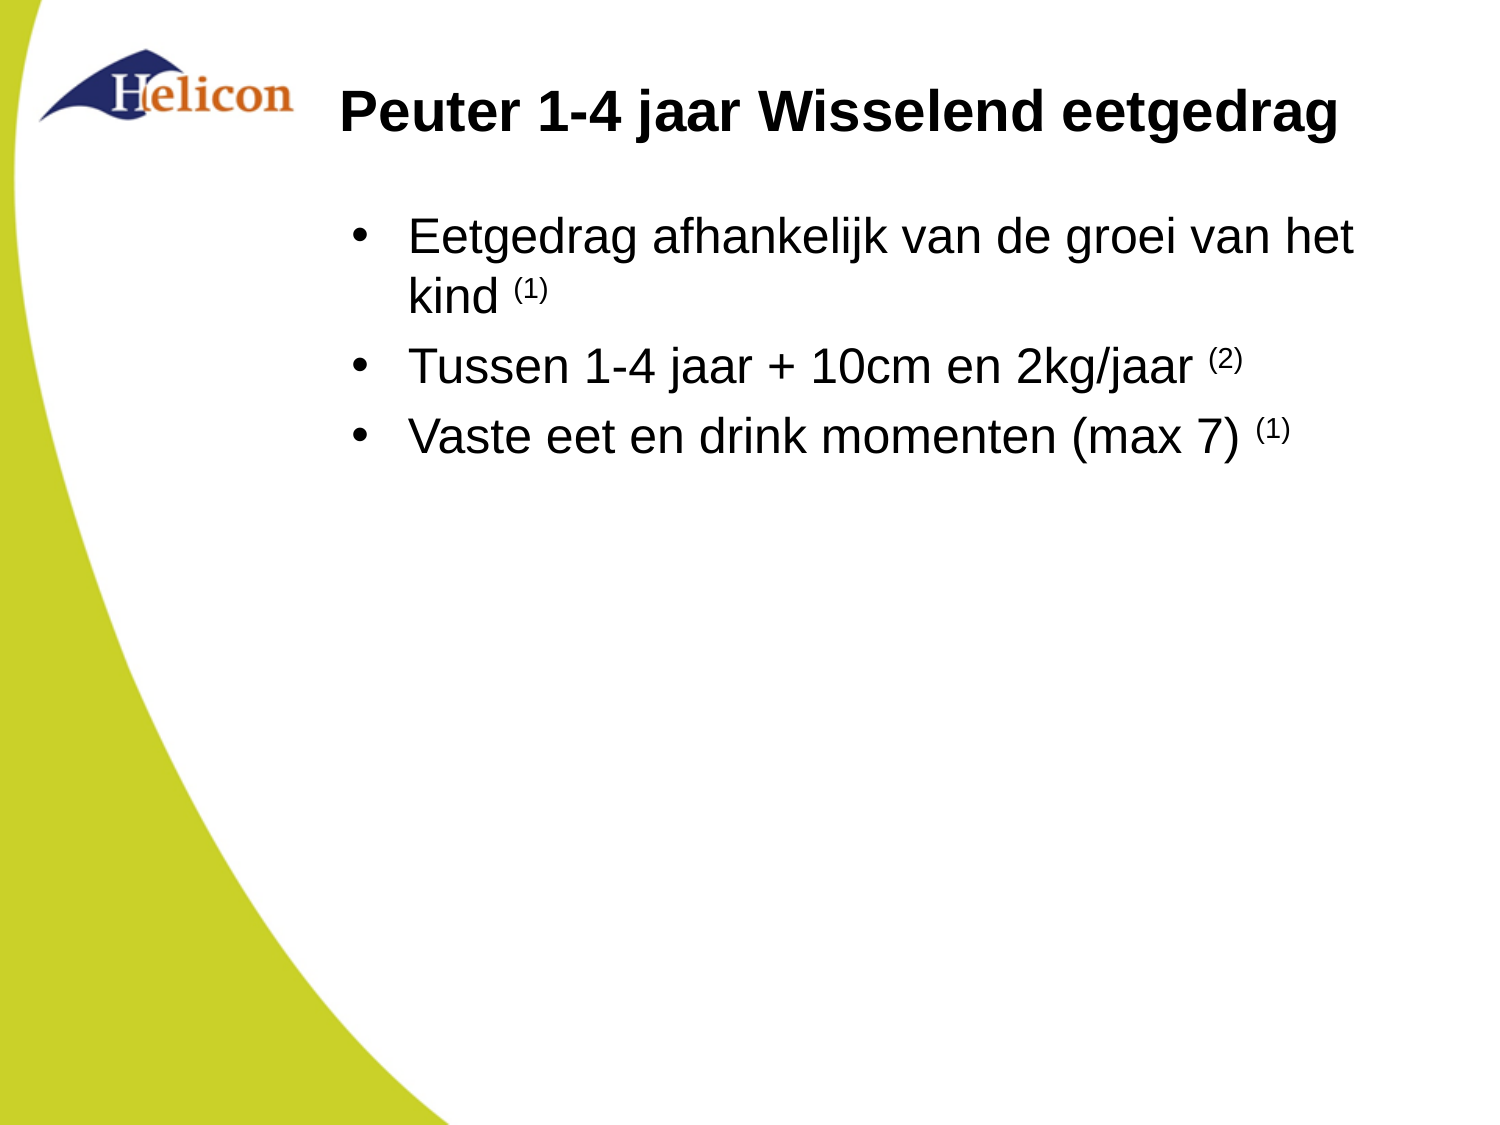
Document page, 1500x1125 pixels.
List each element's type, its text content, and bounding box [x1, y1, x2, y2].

list Eetgedrag afhankelijk van de groei van het kind (1) Tussen 1-4 jaar + 10cm en 2kg/jaar (2) Vaste eet en drink momenten (max 7) (1) [336, 196, 1425, 1005]
picture [0, 0, 1500, 1125]
title Peuter 1-4 jaar Wisselend eetgedrag [324, 54, 1415, 161]
